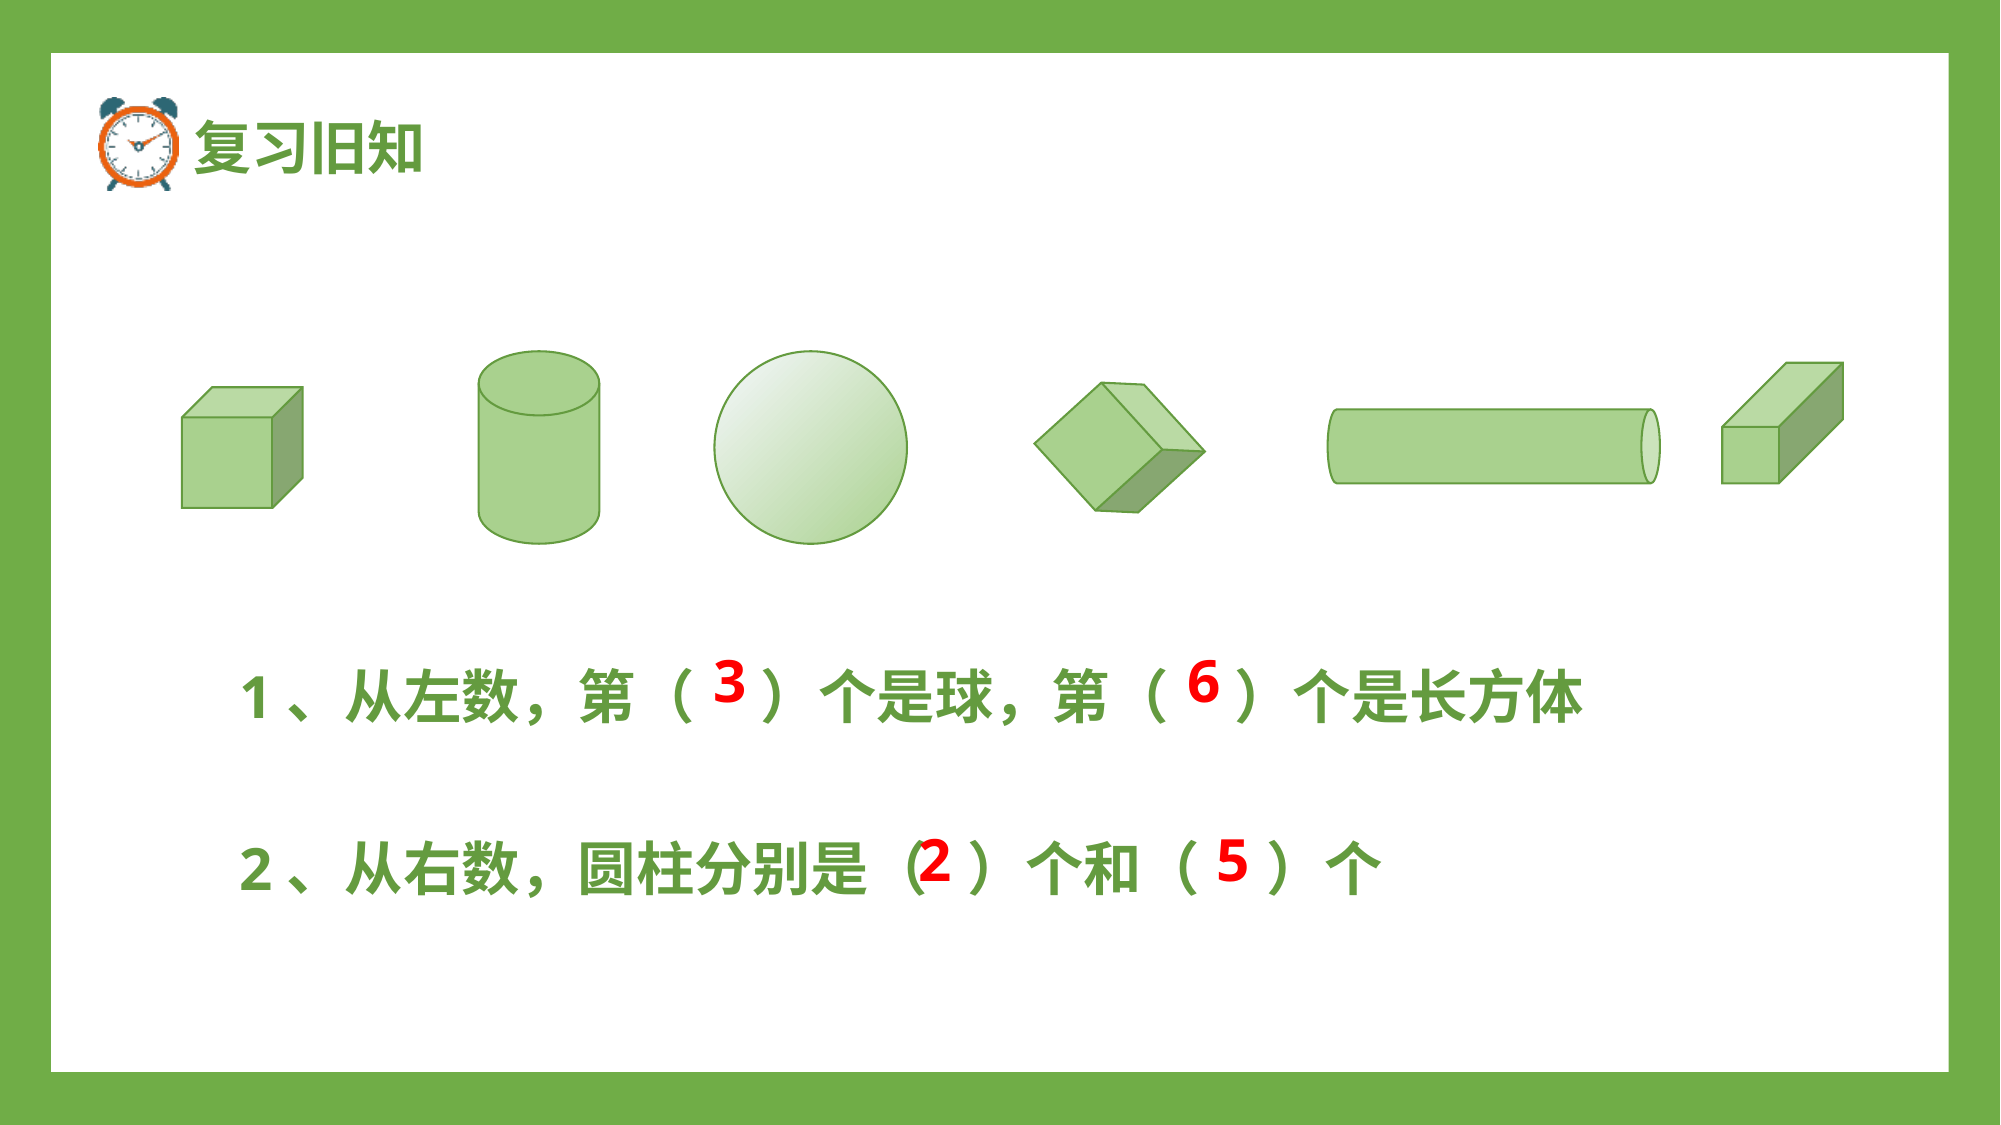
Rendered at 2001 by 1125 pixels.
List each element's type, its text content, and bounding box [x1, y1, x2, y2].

text_box [1033, 381, 1207, 514]
text_box [1721, 361, 1844, 485]
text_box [97, 97, 554, 191]
text_box 3 [702, 638, 811, 720]
text_box 1、从左数，第（ ）个是球，第（ ）个是长方体 [228, 654, 1841, 736]
text_box [713, 350, 909, 545]
text_box 5 [1204, 817, 1314, 899]
text_box [1326, 408, 1661, 485]
text_box [180, 386, 304, 509]
text_box [477, 350, 601, 545]
text_box 2、从右数，圆柱分别是（ ）个和（ ）个 [228, 826, 1841, 908]
text_box 2 [906, 817, 1016, 899]
text_box 6 [1176, 638, 1285, 720]
